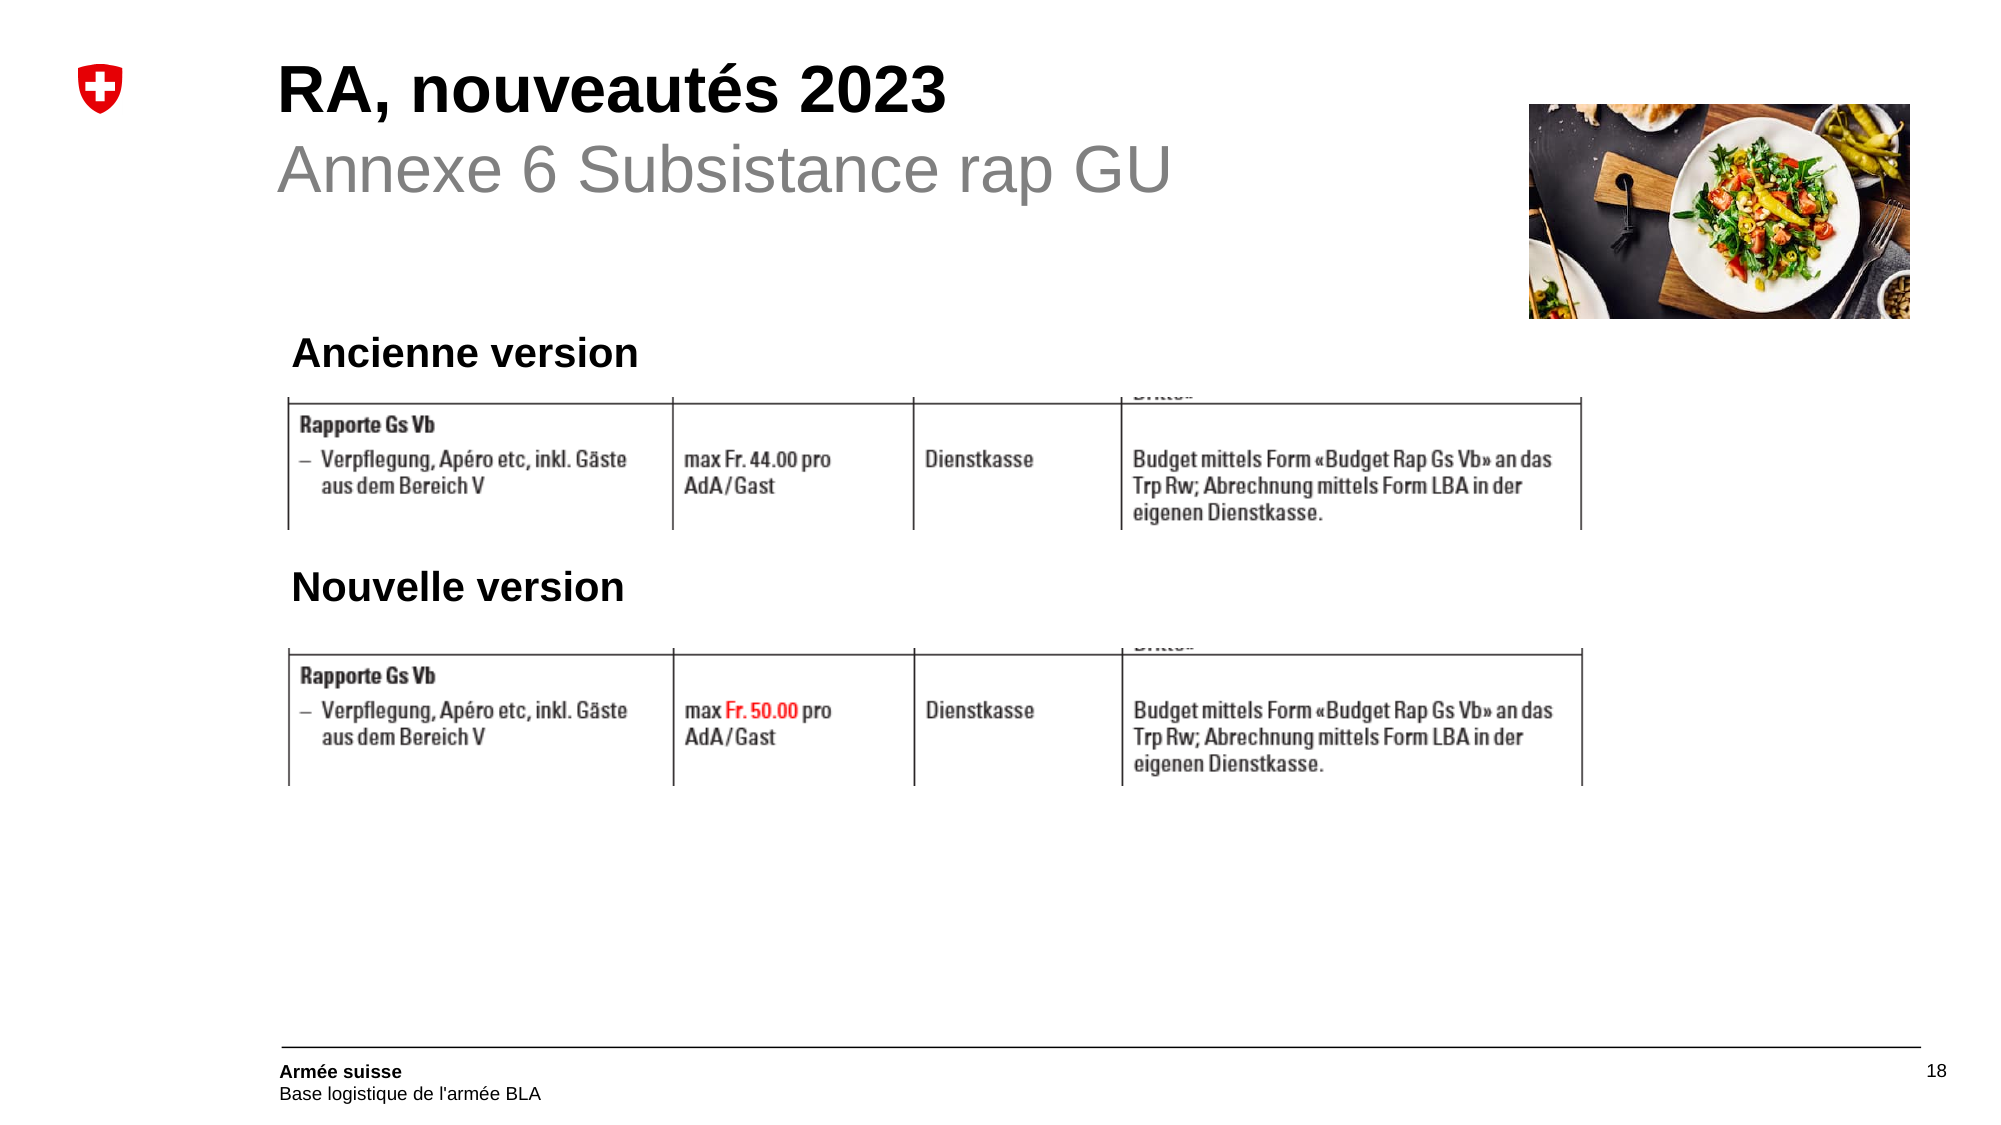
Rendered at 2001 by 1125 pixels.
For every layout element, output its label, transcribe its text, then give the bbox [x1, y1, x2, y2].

picture [276, 647, 1592, 786]
picture [1529, 104, 1910, 319]
picture [277, 396, 1591, 531]
title RA, nouveautés 2023 Annexe 6 Subsistance rap GU [277, 45, 1910, 209]
list Ancienne version Nouvelle version [290, 326, 1910, 983]
picture [78, 64, 123, 115]
